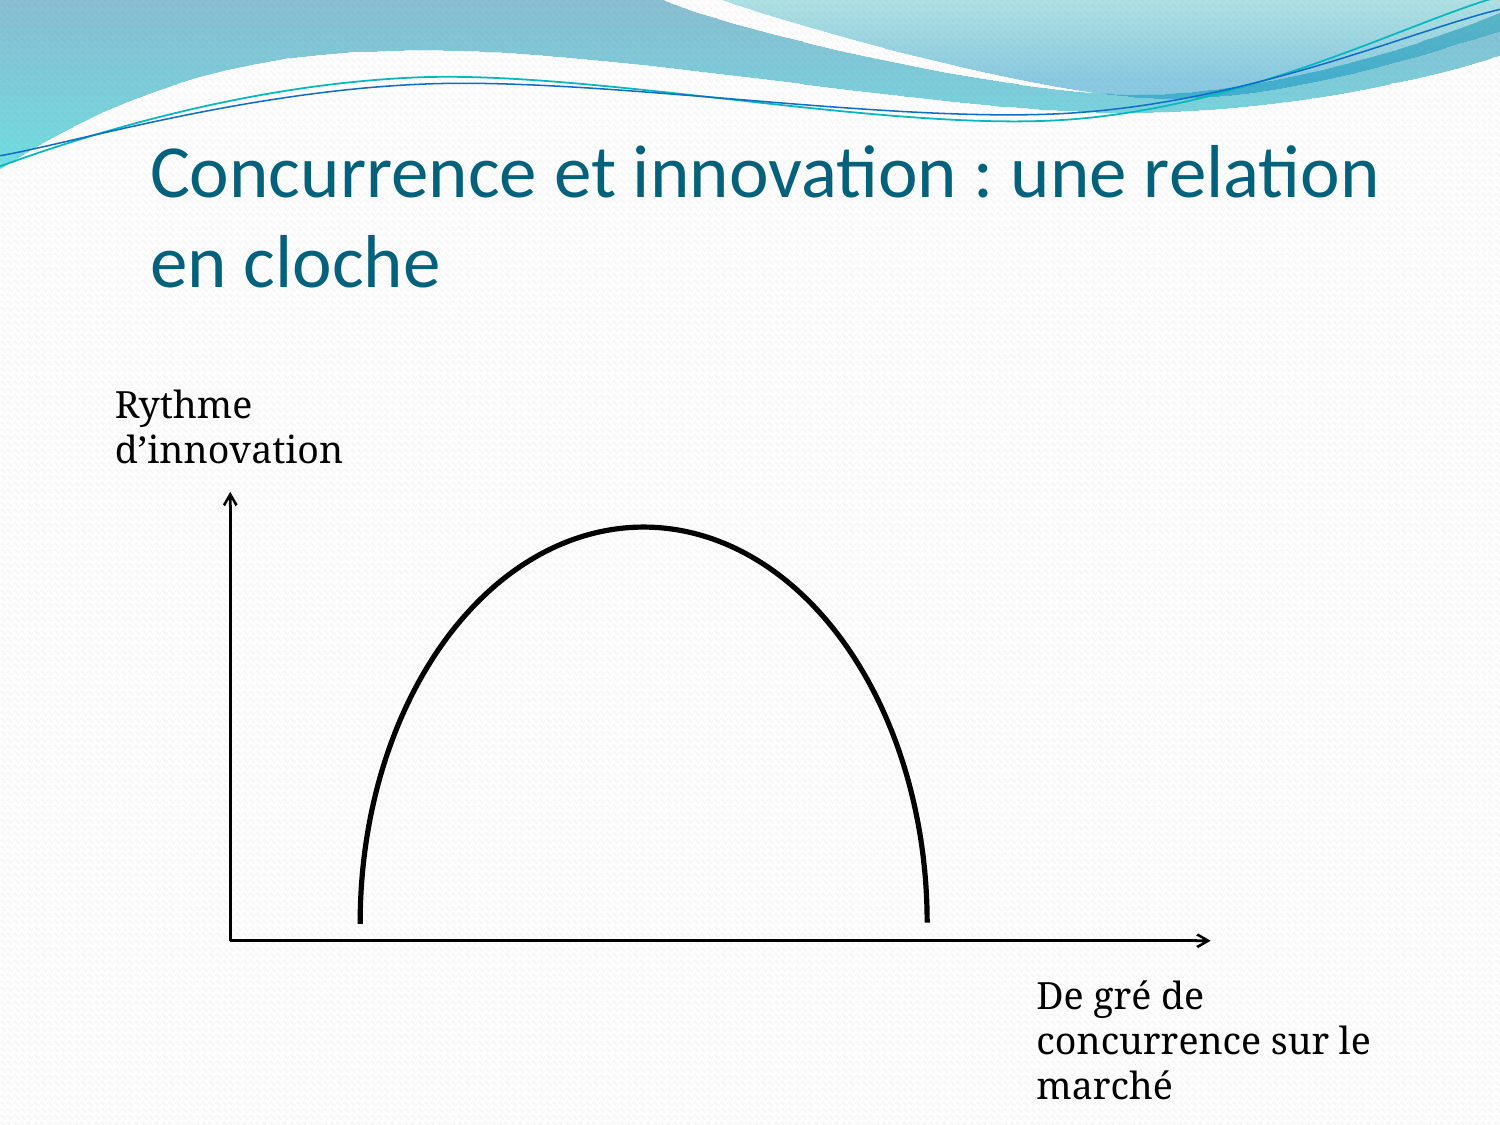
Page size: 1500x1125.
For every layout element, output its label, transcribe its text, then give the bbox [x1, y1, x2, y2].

title Concurrence et innovation : une relation en cloche [150, 115, 1425, 303]
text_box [100, 373, 1412, 1071]
